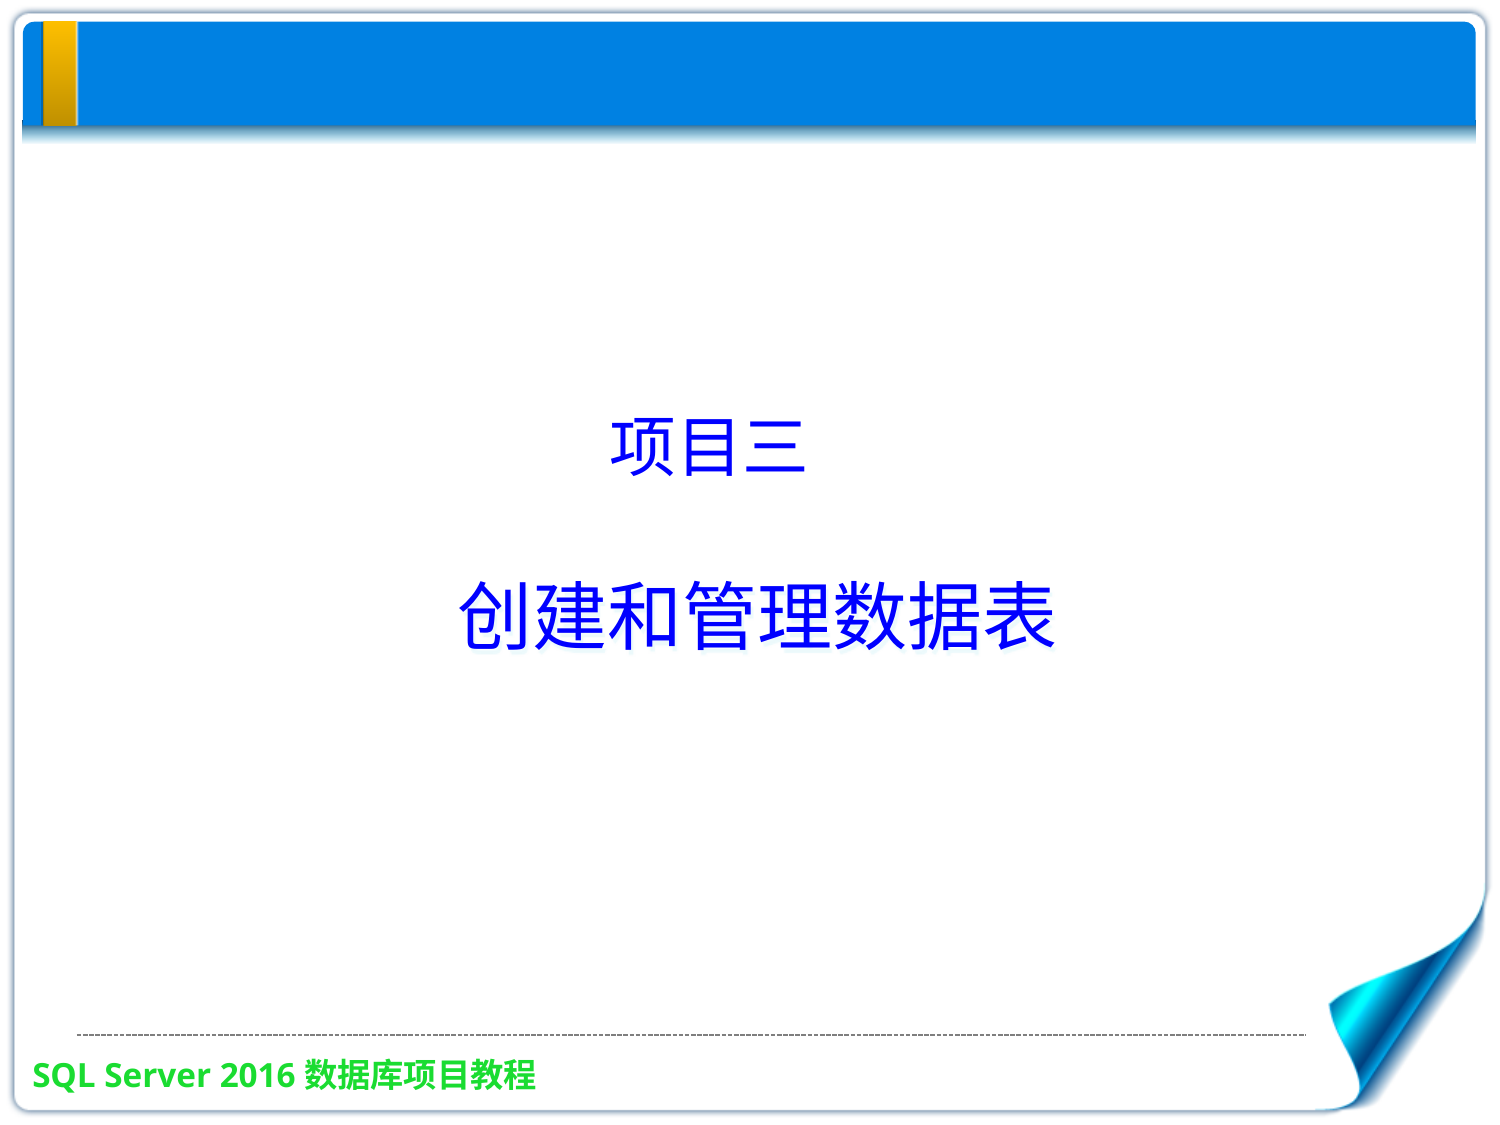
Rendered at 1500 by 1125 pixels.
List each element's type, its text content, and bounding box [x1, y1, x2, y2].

subtitle 项目三 [159, 397, 1260, 528]
title 创建和管理数据表 [442, 562, 1294, 804]
picture [0, 0, 1500, 1125]
